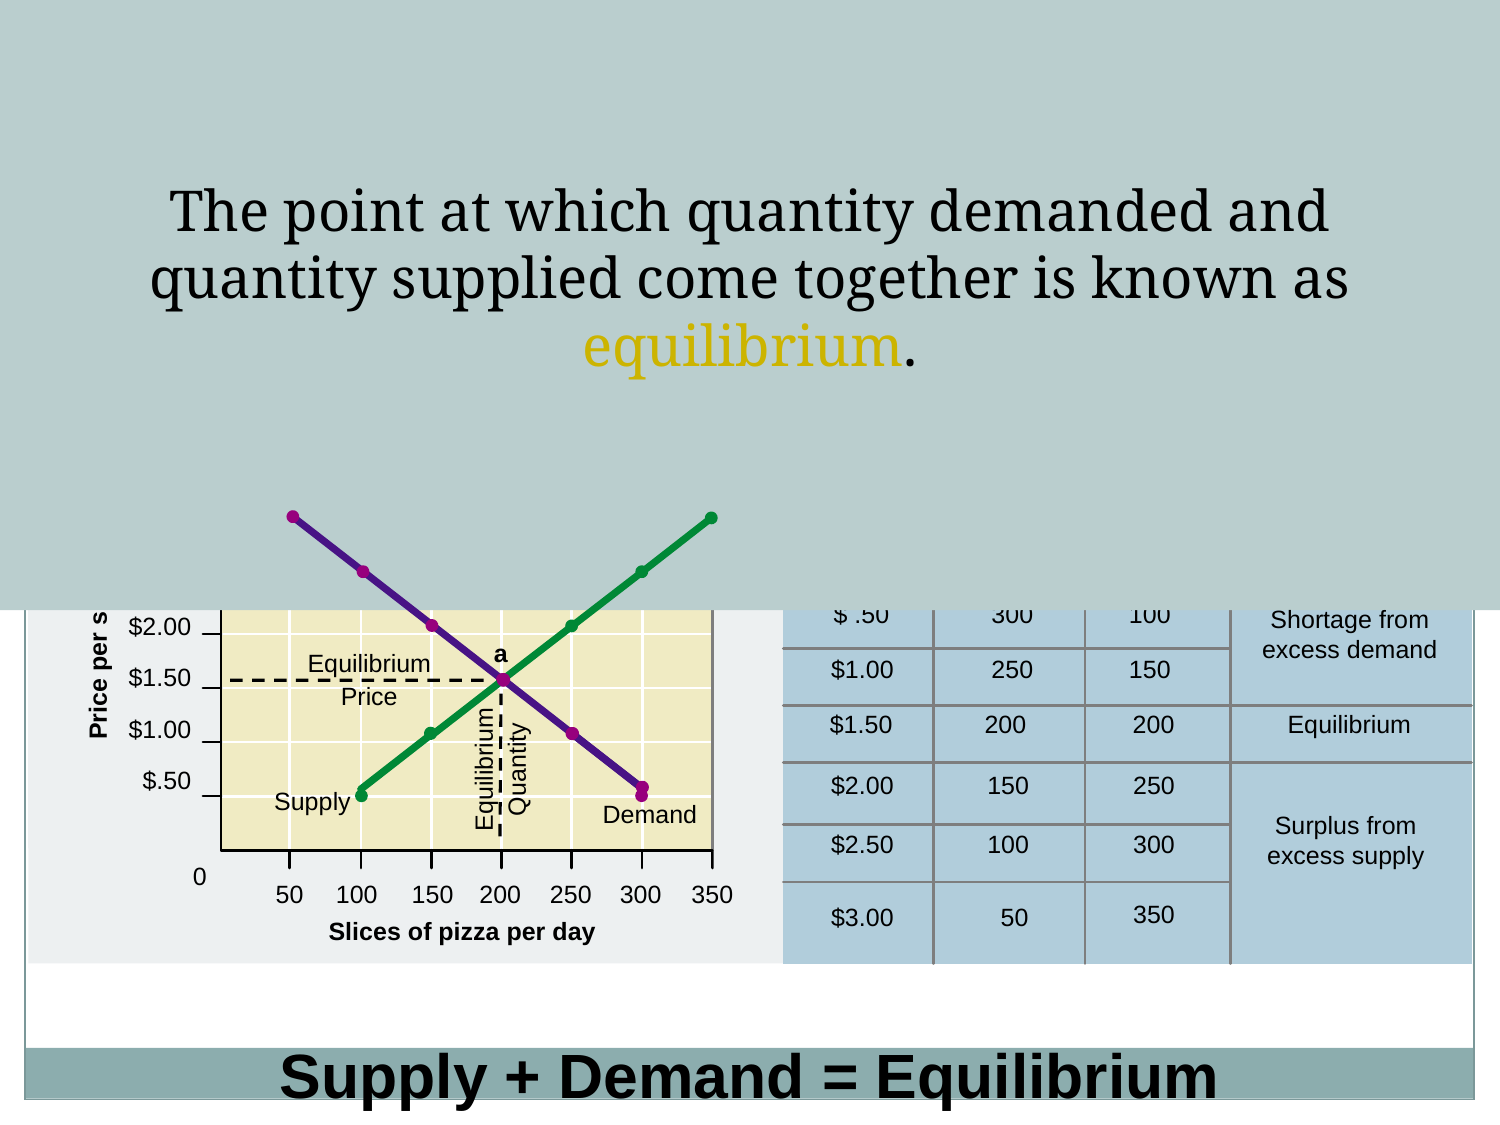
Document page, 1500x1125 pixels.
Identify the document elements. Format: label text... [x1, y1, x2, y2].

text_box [333, 595, 1463, 820]
text_box Supply + Demand = Equilibrium [0, 1022, 1500, 1125]
list The point at which quantity demanded and quantity supplied come together is known as equilibrium. [0, 0, 1500, 327]
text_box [0, 328, 1500, 991]
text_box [229, 629, 1462, 863]
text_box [260, 484, 1463, 626]
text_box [260, 872, 1463, 940]
